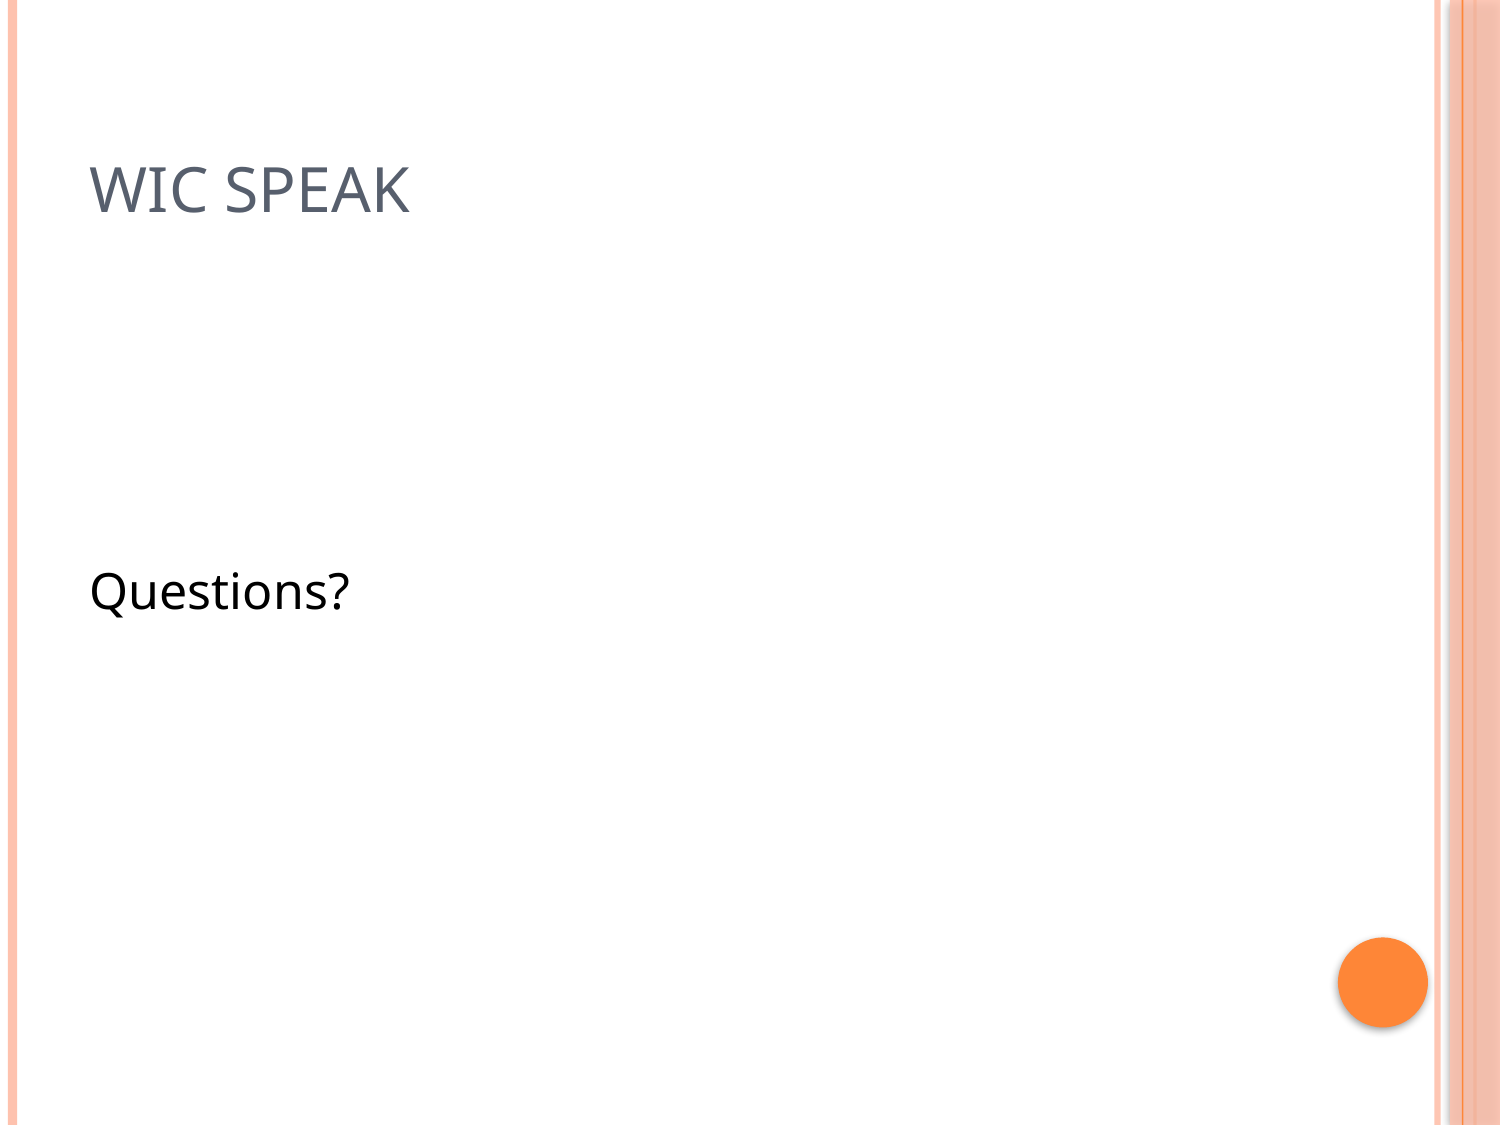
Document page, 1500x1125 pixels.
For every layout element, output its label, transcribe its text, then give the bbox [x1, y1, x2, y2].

list Questions? [75, 262, 1300, 1062]
title WIC SPEAK [75, 45, 1300, 233]
